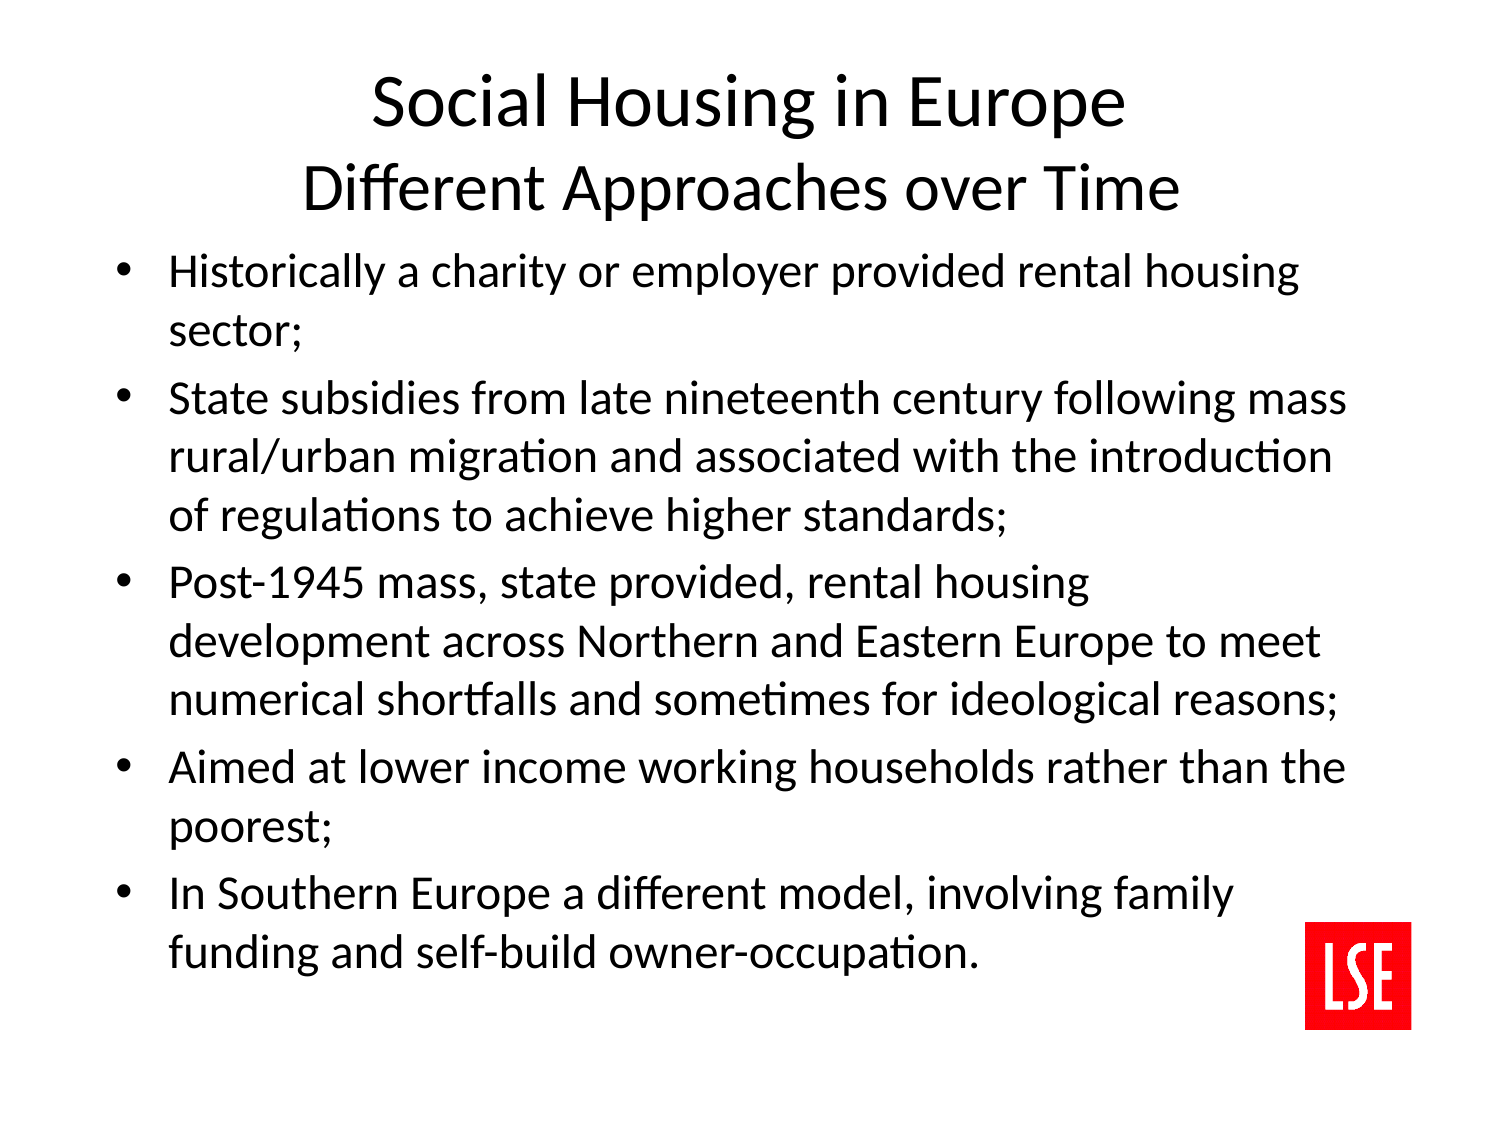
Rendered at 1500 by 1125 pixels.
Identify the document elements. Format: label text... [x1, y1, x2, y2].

picture [1304, 922, 1412, 1030]
list Historically a charity or employer provided rental housing sector; State subsidies from late nineteenth century following mass rural/urban migration and associated with the introduction of regulations to achieve higher standards; Post-1945 mass, state provided, rental housing development across Northern and Eastern Europe to meet numerical shortfalls and sometimes for ideological reasons; Aimed at lower income working households rather than the poorest; In Southern Europe a different model, involving family funding and self-build owner-occupation. [100, 231, 1376, 1001]
title Social Housing in Europe Different Approaches over Time [112, 42, 1388, 232]
